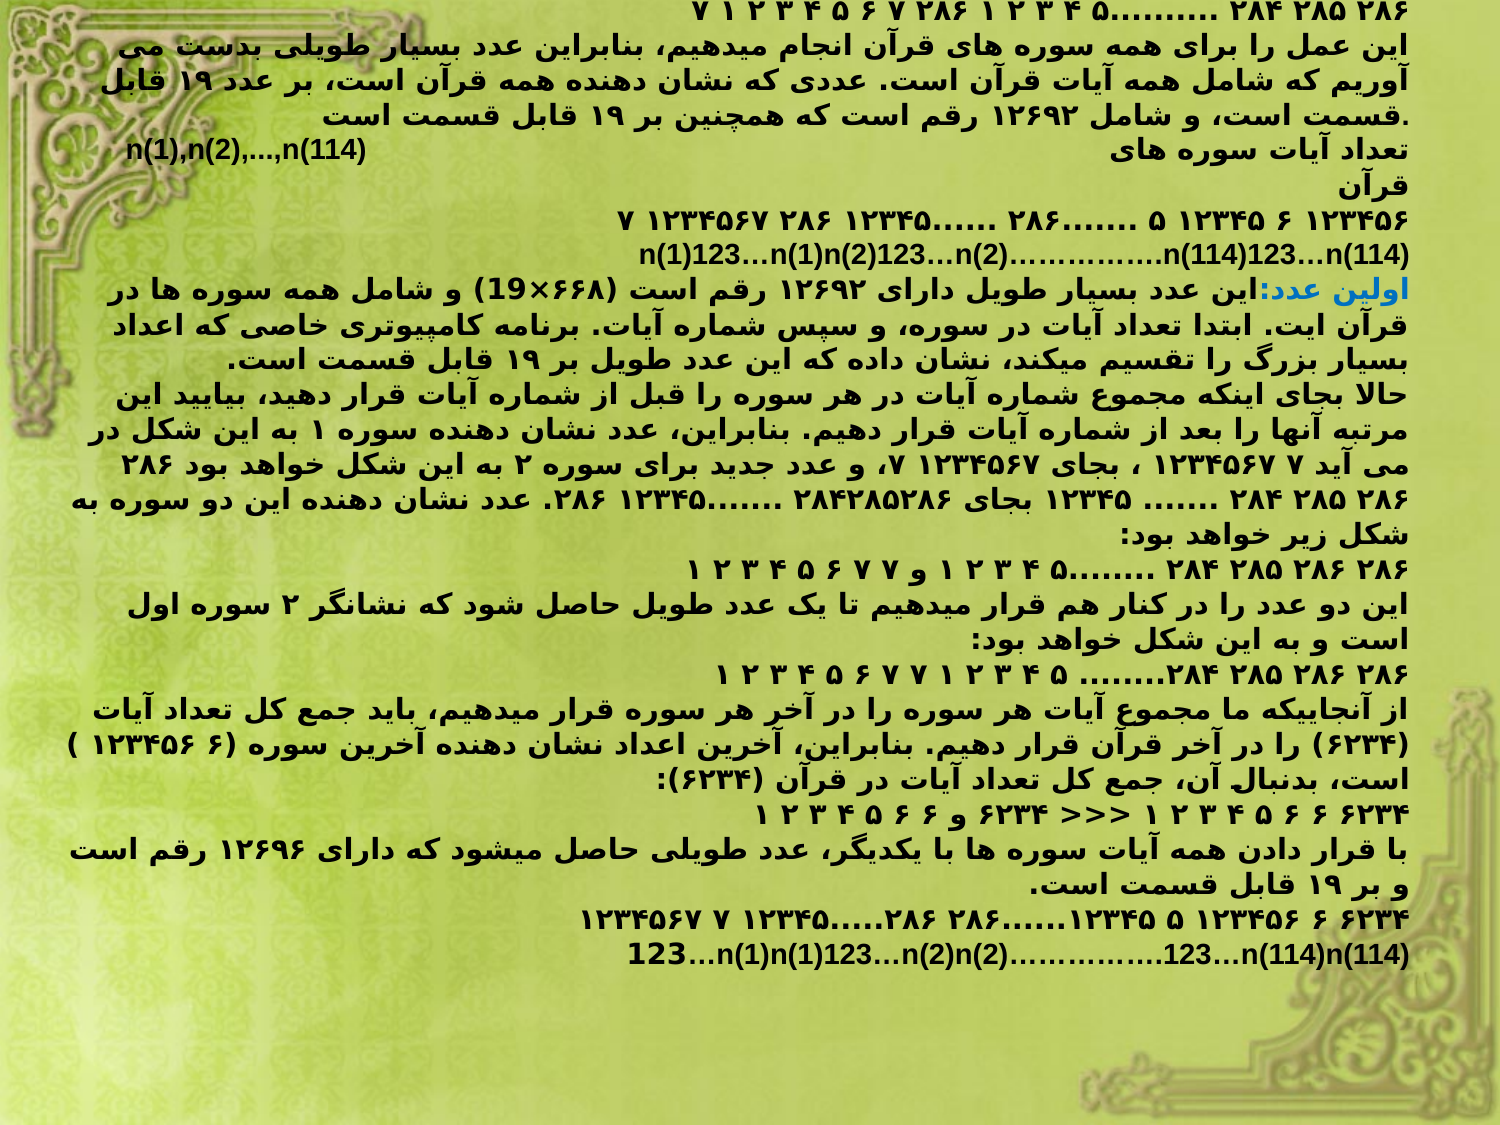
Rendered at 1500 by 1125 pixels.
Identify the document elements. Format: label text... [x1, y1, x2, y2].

picture [0, 0, 1500, 1125]
title ترکیب عددى ماوراء انسانى بیایید براى هر سوره شماره هر آیه قرآن را بعد از تعداد آیات در آن سوره بنویسم. سوره ۱ که شامل هفت آیه است به این شکل نشان داده خواهد شد، ۱۲۳۴۵۶۷ ۷. در اینجا میخواهیم با نوشتن شماره آیات پهلوى هم عدد بزرگى بدست آوریم. براى پیدا کردن عددى که نماینده سوره ۲ است، ابتدا تعداد آیات در این سوره را مینویسیم، ۲۸۶، سپس شماره هر آیه را پهلوى هم. بنابراین، عدد نشان دهنده سوره ۲ به این شکل در مى آید ۲۸۶ ۲۸۵ ۲۸۴ ..........۱۲۳۴۵ ۲۸۶. دو عددى که نشان دهنده دو سوره هستند: ۲۸۶ ۲۸۵ ۲۸۴ ...........۱۲۳۴۵ ۲۸۶ و ۱۲۳۴۵۶۷ ۷ این دو عدد را در کنار هم قرار میدهیم تا یک عدد تشکیل دهند، در نتیجه عدد زیر حاصل میشود: ۲۸۶ ۲۸۵ ۲۸۴ ..........۵ ۴ ۳ ۲ ۱ ۲۸۶ ۷ ۶ ۵ ۴ ۳ ۲ ۱ ۷ این عمل را براى همه سوره هاى قرآن انجام میدهیم، بنابراین عدد بسیار طویلى بدست مى آوریم که شامل همه آیات قرآن است. عددى که نشان دهنده همه قرآن است، بر عدد ۱۹ قابل قسمت است، و شامل ۱۲۶۹۲ رقم است که همچنین بر ۱۹ قابل قسمت است. n(1),n(2),...,n(114) تعداد آیات سوره های قرآن ۱۲۳۴۵۶ ۶ ۱۲۳۴۵ ۵ .......۲۸۶ ......۱۲۳۴۵ ۲۸۶ ۱۲۳۴۵۶۷ ۷ n(1)123…n(1)n(2)123…n(2)…………….n(114)123…n(114) اولین عدد:این عدد بسیار طویل داراى ۱۲۶۹۲ رقم است (۶۶۸×19) و شامل همه سوره ها در قرآن ایت. ابتدا تعداد آیات در سوره، و سپس شماره آیات. برنامه کامپیوترى خاصى که اعداد بسیار بزرگ را تقسیم میکند، نشان داده که این عدد طویل بر ۱۹ قابل قسمت است. حالا بجاى اینکه مجموع شماره آیات در هر سوره را قبل از شماره آیات قرار دهید، بیایید این مرتبه آنها را بعد از شماره آیات قرار دهیم. بنابراین، عدد نشان دهنده سوره ۱ به این شکل در مى آید ۷ ۱۲۳۴۵۶۷ ، بجاى ۱۲۳۴۵۶۷ ۷، و عدد جدید براى سوره ۲ به این شکل خواهد بود ۲۸۶ ۲۸۶ ۲۸۵ ۲۸۴ ....... ۱۲۳۴۵ بجاى ۲۸۴۲۸۵۲۸۶ .......۱۲۳۴۵ ۲۸۶. عدد نشان دهنده این دو سوره به شکل زیر خواهد بود: ۲۸۶ ۲۸۶ ۲۸۵ ۲۸۴ ........۵ ۴ ۳ ۲ ۱ و ۷ ۷ ۶ ۵ ۴ ۳ ۲ ۱ این دو عدد را در کنار هم قرار میدهیم تا یک عدد طویل حاصل شود که نشانگر ۲ سوره اول است و به این شکل خواهد بود: ۲۸۶ ۲۸۶ ۲۸۵ ۲۸۴........ ۵ ۴ ۳ ۲ ۱ ۷ ۷ ۶ ۵ ۴ ۳ ۲ ۱ از آنجاییکه ما مجموع آیات هر سوره را در آخر هر سوره قرار میدهیم، باید جمع کل تعداد آیات (۶۲۳۴) را در آخر قرآن قرار دهیم. بنابراین، آخرین اعداد نشان دهنده آخرین سوره (۶ ۱۲۳۴۵۶ ) است، بدنبال آن، جمع کل تعداد آیات در قرآن (۶۲۳۴): ۶۲۳۴ ۶ ۶ ۵ ۴ ۳ ۲ ۱ <<< ۶۲۳۴ و ۶ ۶ ۵ ۴ ۳ ۲ ۱ با قرار دادن همه آیات سوره ها با یکدیگر، عدد طویلى حاصل میشود که داراى ۱۲۶۹۶ رقم است و بر ۱۹ قابل قسمت است. ۶۲۳۴ ۶ ۱۲۳۴۵۶ ۵ ۱۲۳۴۵......۲۸۶ ۲۸۶.....۱۲۳۴۵ ۷ ۱۲۳۴۵۶۷ 123…n(1)n(1)123…n(2)n(2)…………….123…n(114)n(114) [49, 87, 1426, 1013]
